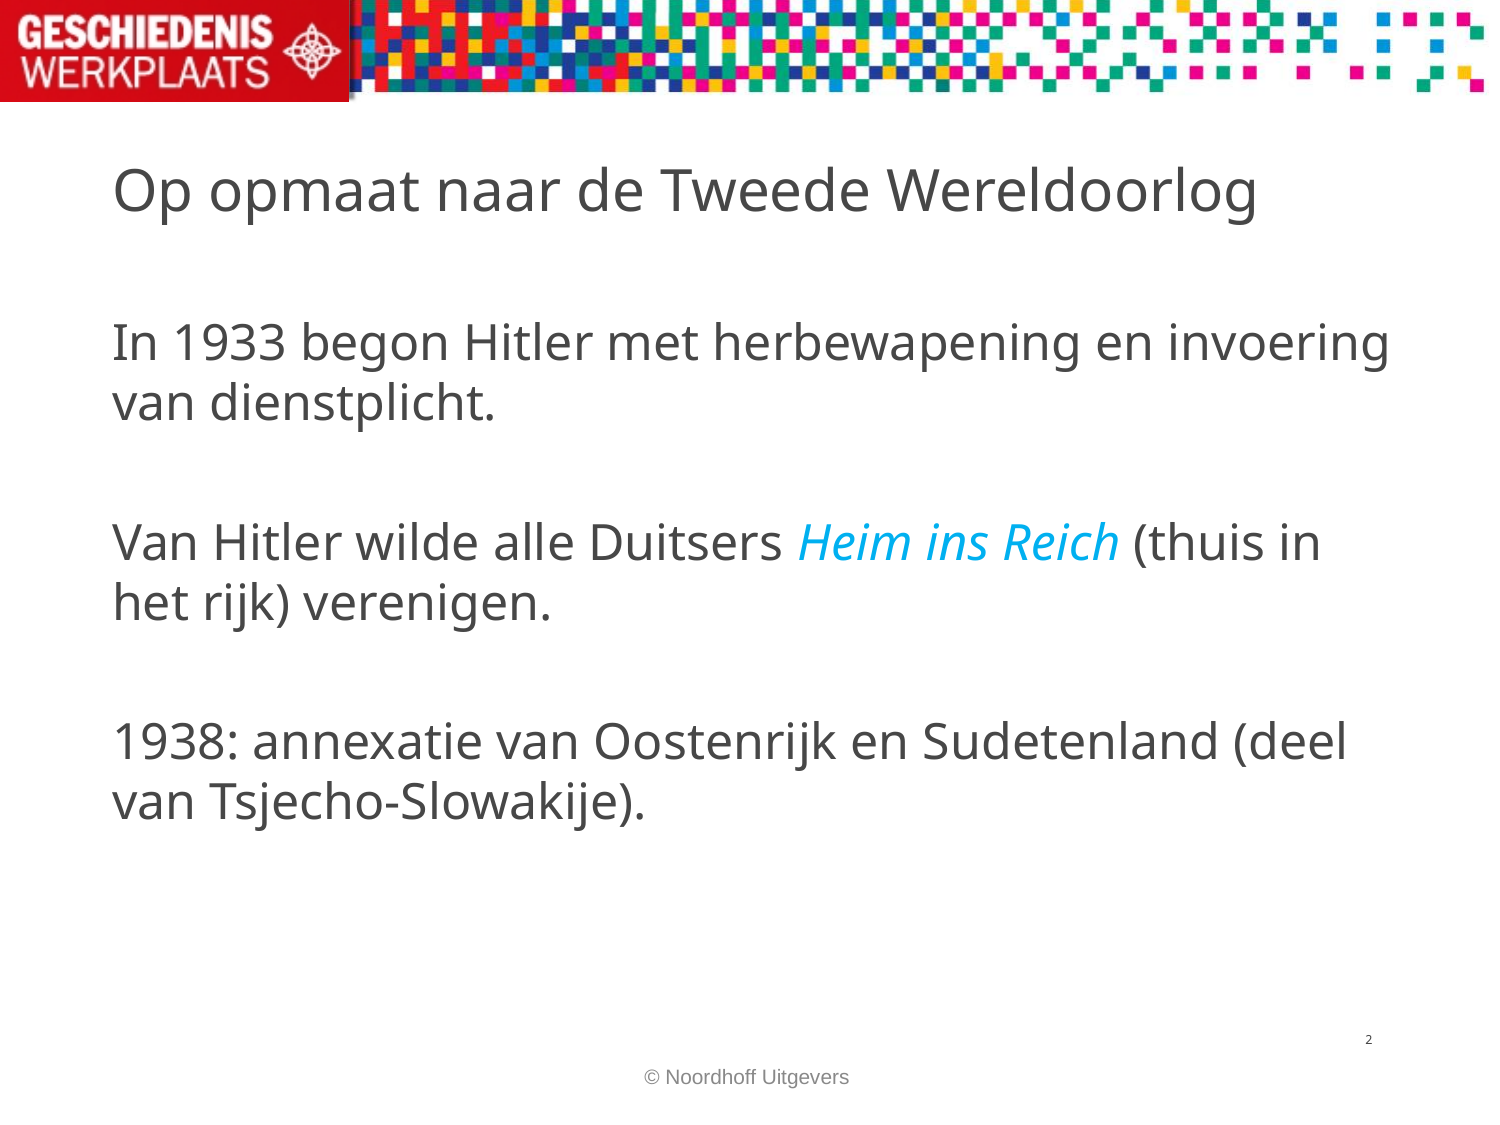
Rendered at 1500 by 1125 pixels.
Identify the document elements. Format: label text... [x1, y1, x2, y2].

text_box © Noordhoff Uitgevers [512, 1045, 988, 1106]
title Op opmaat naar de Tweede Wereldoorlog [112, 145, 1401, 256]
list In 1933 begon Hitler met herbewapening en invoering van dienstplicht. Van Hitler wilde alle Duitsers Heim ins Reich (thuis in het rijk) verenigen. 1938: annexatie van Oostenrijk en Sudetenland (deel van Tsjecho-Slowakije). [112, 302, 1409, 988]
picture [0, 0, 1500, 1125]
slide_number 2 [1325, 1025, 1388, 1063]
